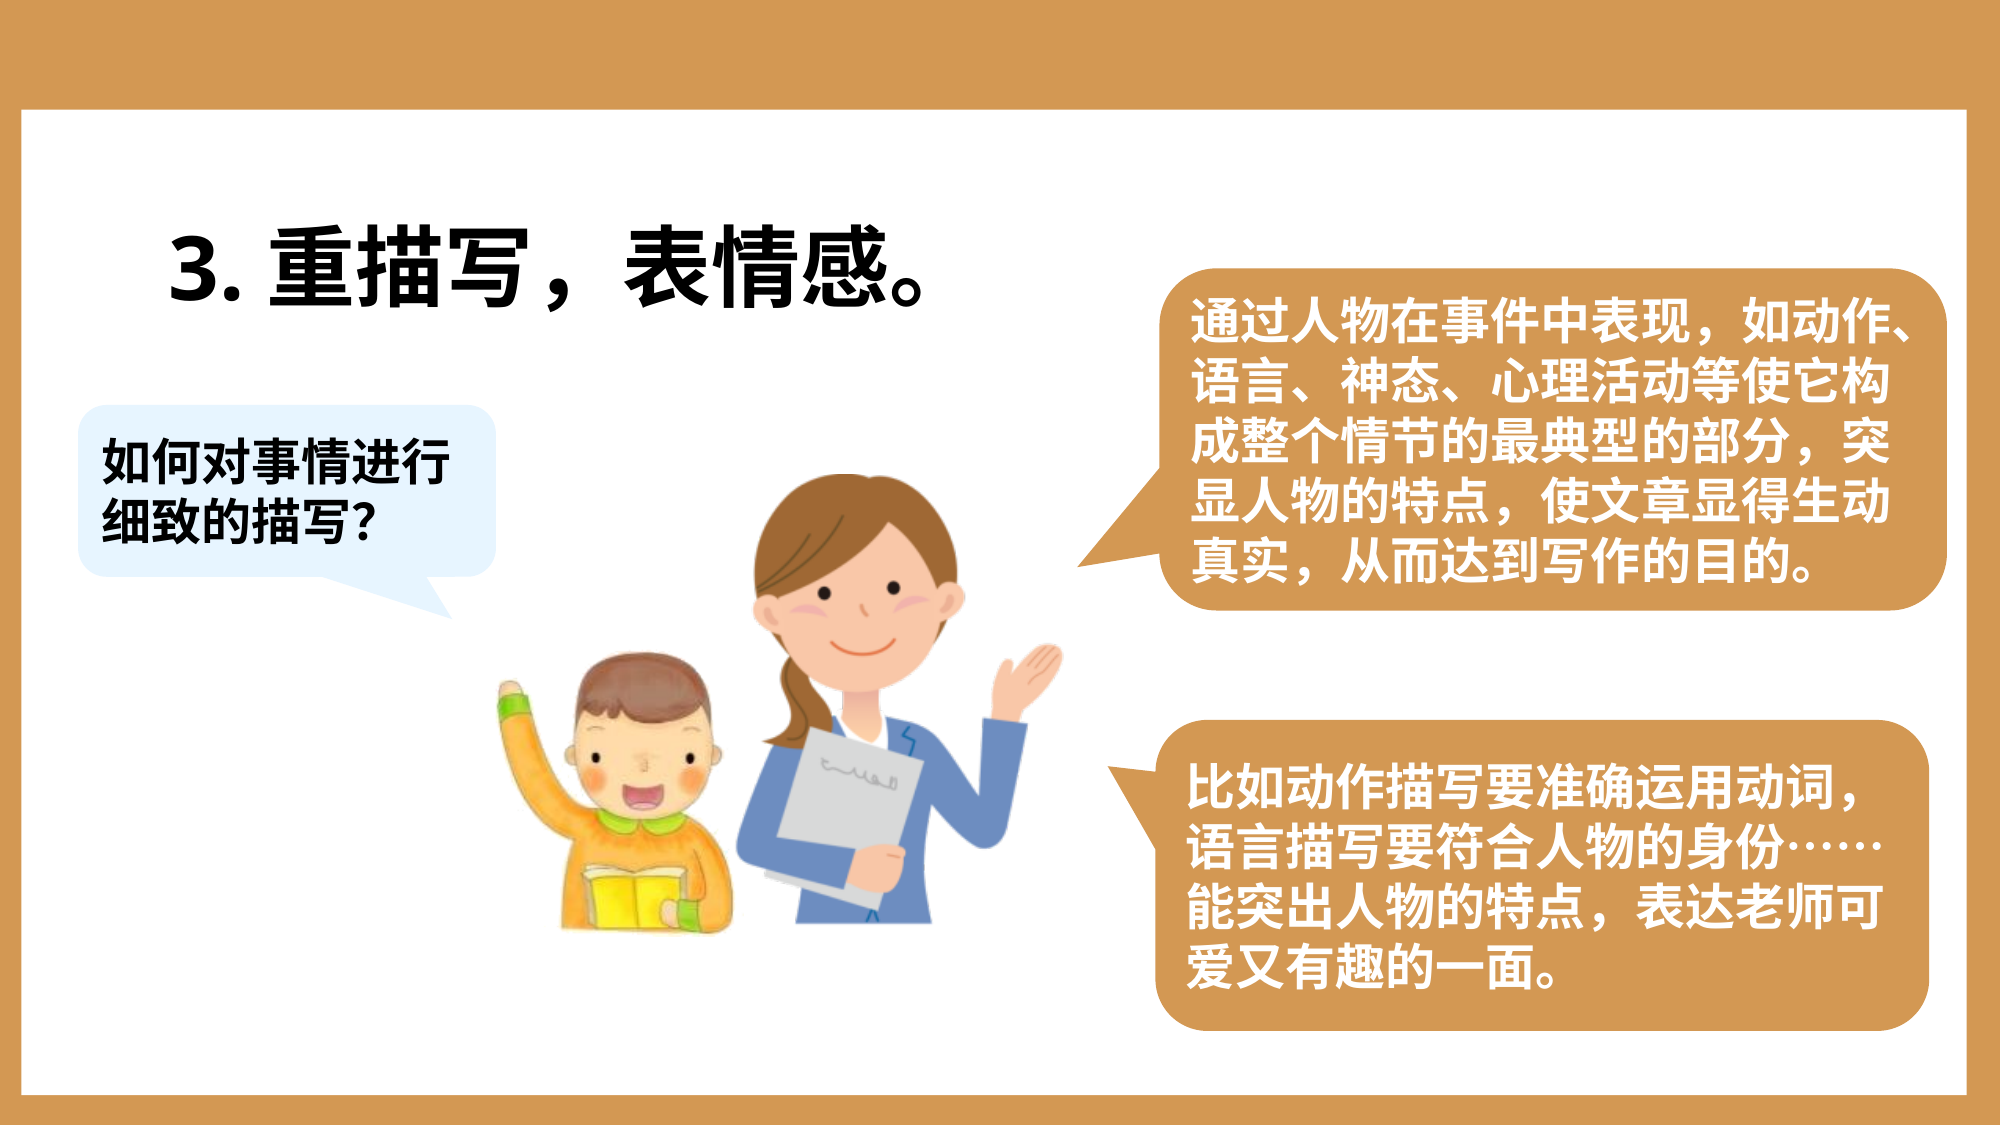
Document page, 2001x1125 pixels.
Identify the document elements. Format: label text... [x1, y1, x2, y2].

picture [491, 474, 1122, 937]
text_box 比如动作描写要准确运用动词，语言描写要符合人物的身份……能突出人物的特点，表达老师可爱又有趣的一面。 [1122, 719, 1930, 1032]
text_box 3.重描写，表情感。 [154, 150, 1871, 326]
text_box 如何对事情进行细致的描写？ [77, 404, 497, 621]
text_box 通过人物在事件中表现，如动作、语言、神态、心理活动等使它构成整个情节的最典型的部分，突显人物的特点，使文章显得生动真实，从而达到写作的目的。 [1122, 267, 1948, 612]
